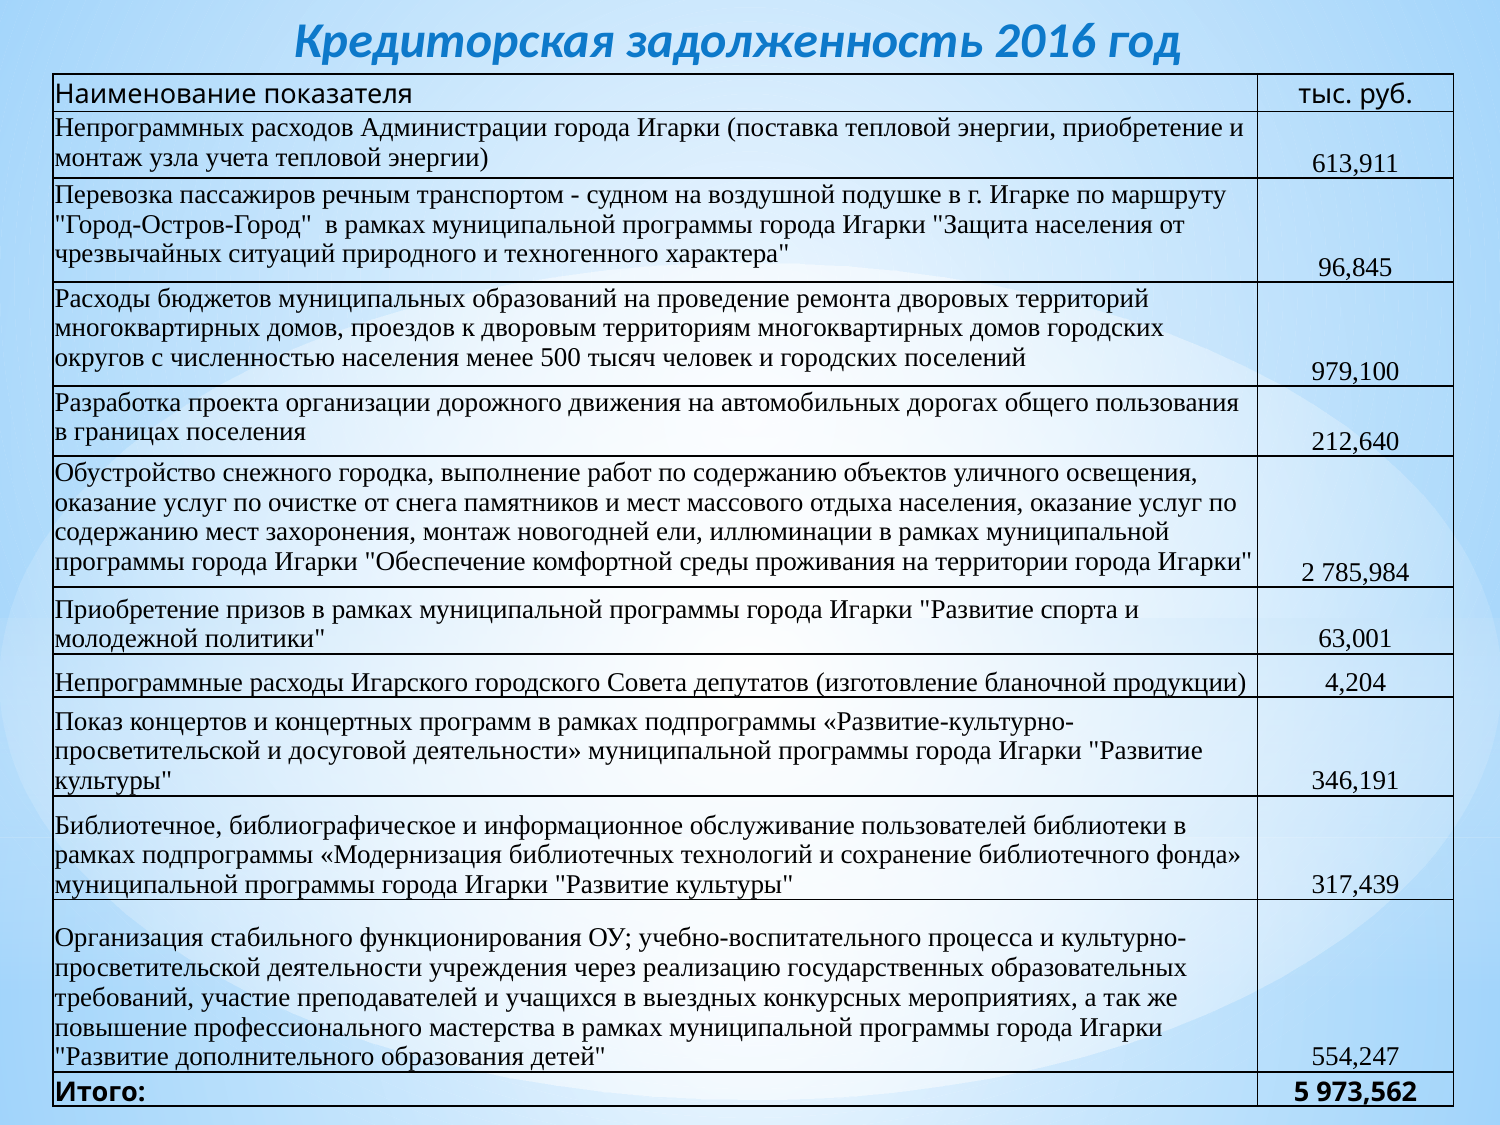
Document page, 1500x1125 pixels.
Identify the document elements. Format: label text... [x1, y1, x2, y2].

table_cell 317,439 [1258, 797, 1453, 899]
table_cell Непрограммных расходов Администрации города Игарки (поставка тепловой энергии, приобретение и монтаж узла учета тепловой энергии) [54, 112, 1257, 177]
table_cell 2 785,984 [1258, 457, 1453, 586]
table_header Наименование показателя [54, 75, 1257, 111]
table_cell 96,845 [1258, 179, 1453, 281]
table_cell 212,640 [1258, 387, 1453, 455]
table_cell Организация стабильного функционирования ОУ; учебно-воспитательного процесса и культурно-просветительской деятельности учреждения через реализацию государственных образовательных требований, участие преподавателей и учащихся в выездных конкурсных мероприятиях, а так же повышение профессионального мастерства в рамках муниципальной программы города Игарки "Развитие дополнительного образования детей" [54, 900, 1257, 1071]
table_cell 613,911 [1258, 112, 1453, 177]
table_cell 4,204 [1258, 655, 1453, 696]
table_cell 63,001 [1258, 588, 1453, 653]
table_cell Обустройство снежного городка, выполнение работ по содержанию объектов уличного освещения, оказание услуг по очистке от снега памятников и мест массового отдыха населения, оказание услуг по содержанию мест захоронения, монтаж новогодней ели, иллюминации в рамках муниципальной программы города Игарки "Обеспечение комфортной среды проживания на территории города Игарки" [54, 457, 1257, 586]
table_header тыс. руб. [1258, 75, 1453, 111]
table_cell Расходы бюджетов муниципальных образований на проведение ремонта дворовых территорий многоквартирных домов, проездов к дворовым территориям многоквартирных домов городских округов с численностью населения менее 500 тысяч человек и городских поселений [54, 283, 1257, 385]
table_cell Перевозка пассажиров речным транспортом - судном на воздушной подушке в г. Игарке по маршруту "Город-Остров-Город" в рамках муниципальной программы города Игарки "Защита населения от чрезвычайных ситуаций природного и техногенного характера" [54, 179, 1257, 281]
table_cell 346,191 [1258, 698, 1453, 795]
table_cell Итого: [54, 1073, 1257, 1105]
table_cell Приобретение призов в рамках муниципальной программы города Игарки "Развитие спорта и молодежной политики" [54, 588, 1257, 653]
table_cell Разработка проекта организации дорожного движения на автомобильных дорогах общего пользования в границах поселения [54, 387, 1257, 455]
table_cell Библиотечное, библиографическое и информационное обслуживание пользователей библиотеки в рамках подпрограммы «Модернизация библиотечных технологий и сохранение библиотечного фонда» муниципальной программы города Игарки "Развитие культуры" [54, 797, 1257, 899]
table_cell Непрограммные расходы Игарского городского Совета депутатов (изготовление бланочной продукции) [54, 655, 1257, 696]
text_box Кредиторская задолженность 2016 год [278, 0, 1197, 73]
table_cell Показ концертов и концертных программ в рамках подпрограммы «Развитие-культурно-просветительской и досуговой деятельности» муниципальной программы города Игарки "Развитие культуры" [54, 698, 1257, 795]
table_cell 5 973,562 [1258, 1073, 1453, 1105]
table_cell 979,100 [1258, 283, 1453, 385]
table_cell 554,247 [1258, 900, 1453, 1071]
